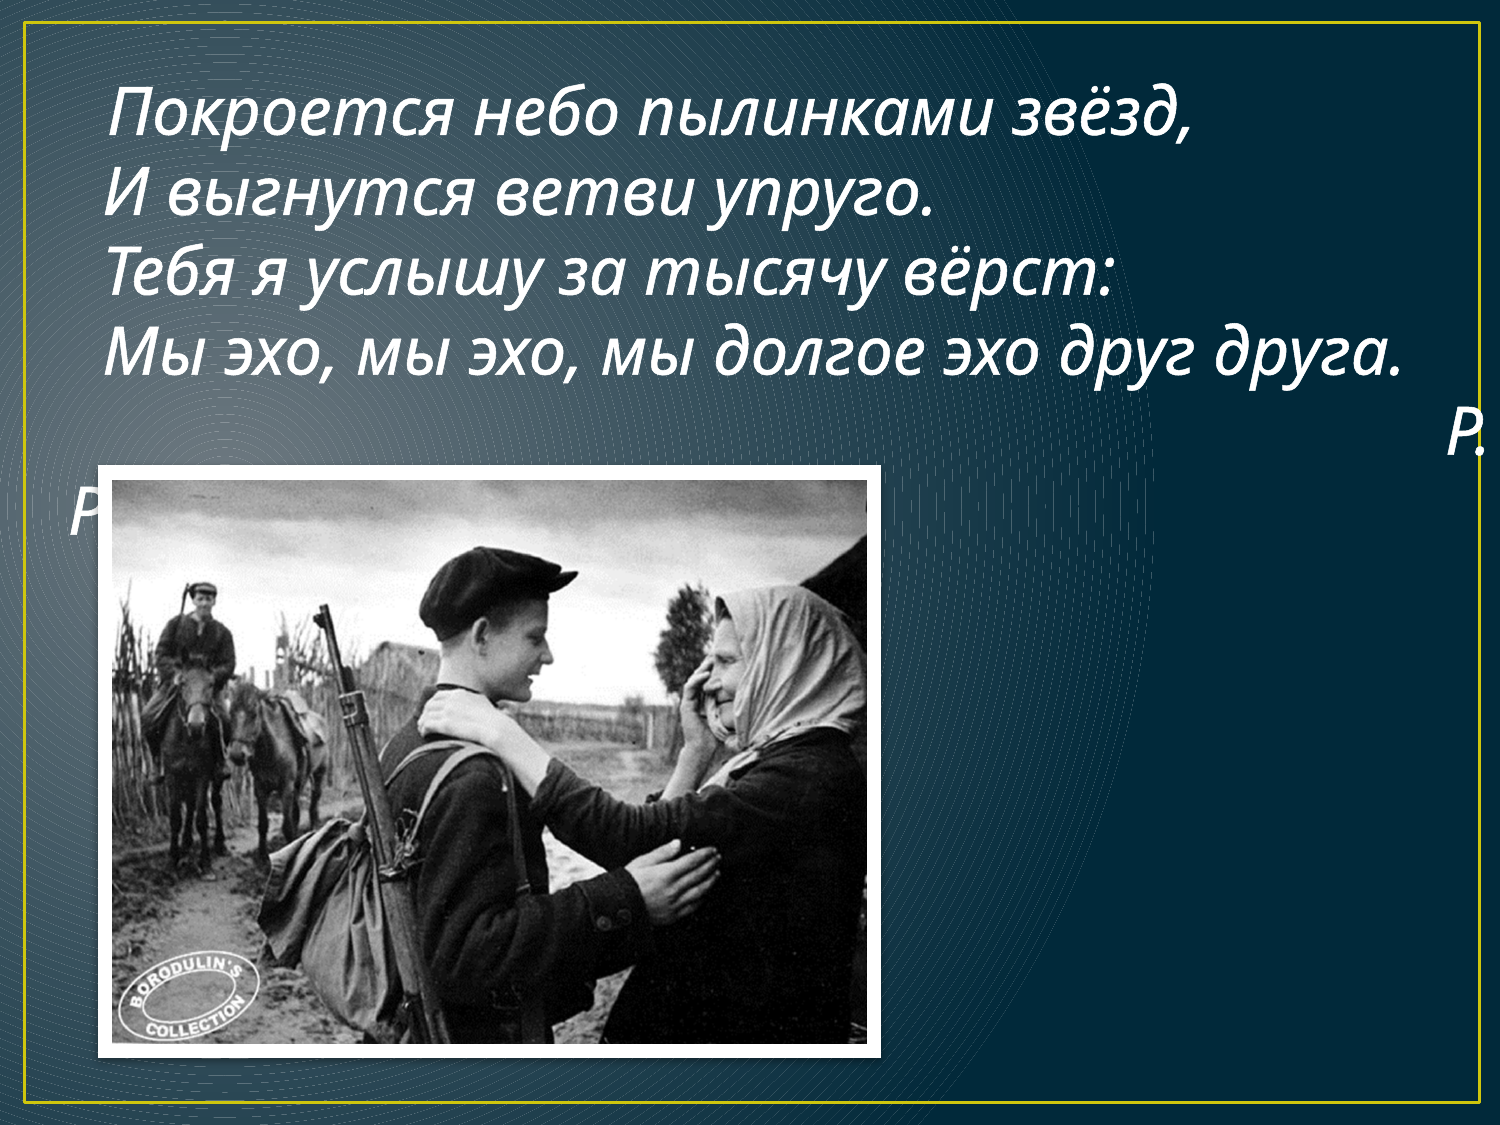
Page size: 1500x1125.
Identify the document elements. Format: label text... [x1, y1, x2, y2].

picture [111, 479, 868, 1045]
text_box Покроется небо пылинками звёзд, И выгнутся ветви упруго. Тебя я услышу за тысячу вёрст: Мы эхо, мы эхо, мы долгое эхо друг друга. Р. Рождественский [53, 60, 1500, 556]
